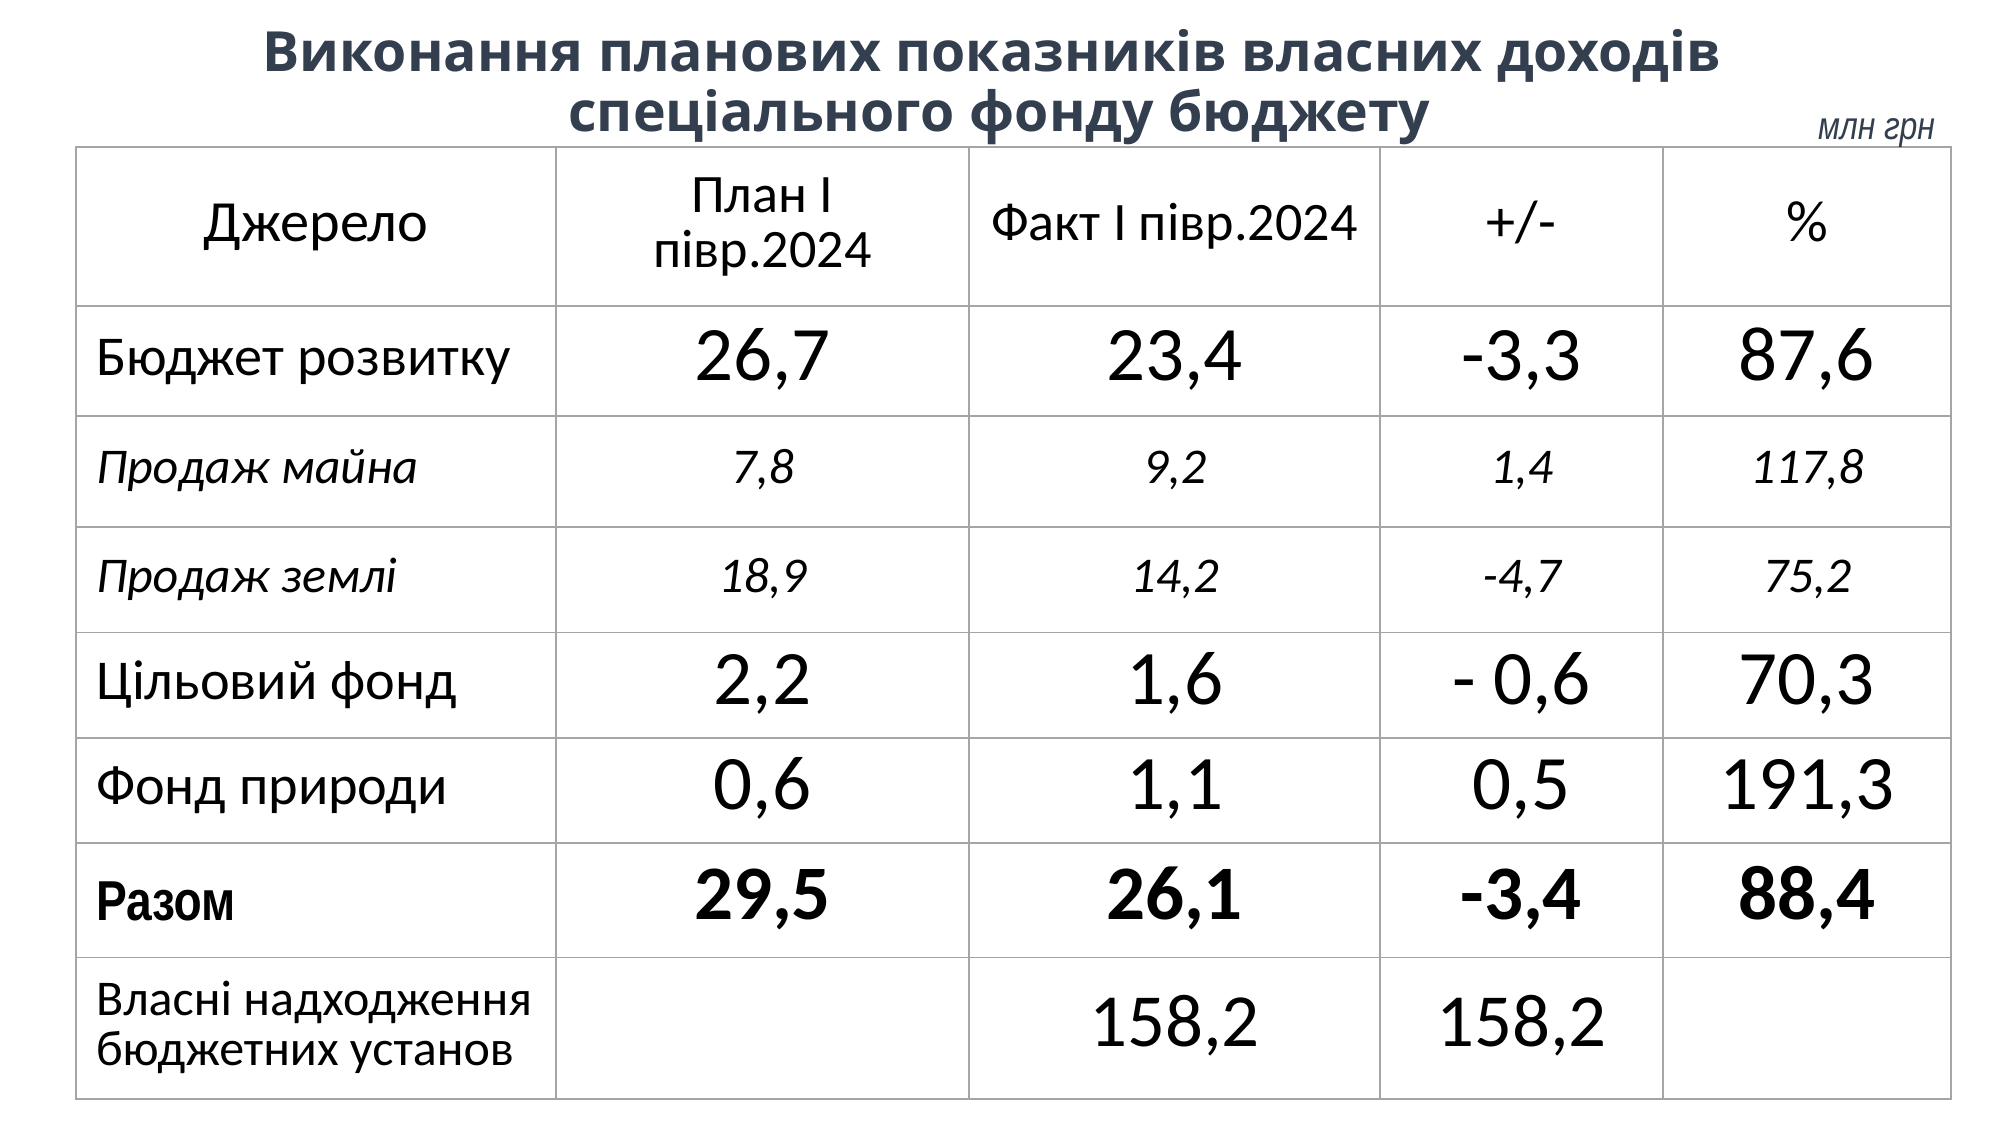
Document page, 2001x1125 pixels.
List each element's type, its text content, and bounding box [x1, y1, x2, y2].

table_cell 23,4 [970, 307, 1379, 415]
table_cell - 0,6 [1381, 633, 1662, 737]
table_cell Цільовий фонд [77, 633, 555, 737]
table_cell 1,1 [970, 739, 1379, 842]
table_cell -3,3 [1381, 307, 1662, 415]
table_cell 9,2 [970, 417, 1379, 526]
table_cell Продаж землі [77, 528, 555, 632]
table_cell 2,2 [557, 633, 968, 737]
table_cell 26,1 [970, 844, 1379, 957]
table_cell 0,5 [1381, 739, 1662, 842]
table_cell 70,3 [1664, 633, 1950, 737]
table_header % [1664, 157, 1950, 305]
table_cell 75,2 [1664, 528, 1950, 632]
table_header +/- [1381, 157, 1662, 305]
table_cell -4,7 [1381, 528, 1662, 632]
table_cell 158,2 [1381, 958, 1662, 1098]
table_cell 1,6 [970, 633, 1379, 737]
table_cell 88,4 [1664, 844, 1950, 957]
table_cell [1664, 958, 1950, 1098]
table_cell Фонд природи [77, 739, 555, 842]
table_cell 1,4 [1381, 417, 1662, 526]
table_cell 14,2 [970, 528, 1379, 632]
table_cell [557, 958, 968, 1098]
table_cell Продаж майна [77, 417, 555, 526]
table_cell 7,8 [557, 417, 968, 526]
table_cell Разом [77, 844, 555, 957]
table_cell Бюджет розвитку [77, 307, 555, 415]
text_box Виконання планових показників власних доходів спеціального фонду бюджету [23, 10, 1977, 157]
table_cell 117,8 [1664, 417, 1950, 526]
table_cell 29,5 [557, 844, 968, 957]
table_header Джерело [77, 157, 555, 305]
table_cell 191,3 [1664, 739, 1950, 842]
table_cell 158,2 [970, 958, 1379, 1098]
table_cell 26,7 [557, 307, 968, 415]
table_cell Власні надходження бюджетних установ [77, 958, 555, 1098]
table_cell 0,6 [557, 739, 968, 842]
table_header Факт І півр.2024 [970, 157, 1379, 305]
table_cell 87,6 [1664, 307, 1950, 415]
table_header План І півр.2024 [557, 157, 968, 305]
table_cell -3,4 [1381, 844, 1662, 957]
table_cell 18,9 [557, 528, 968, 632]
